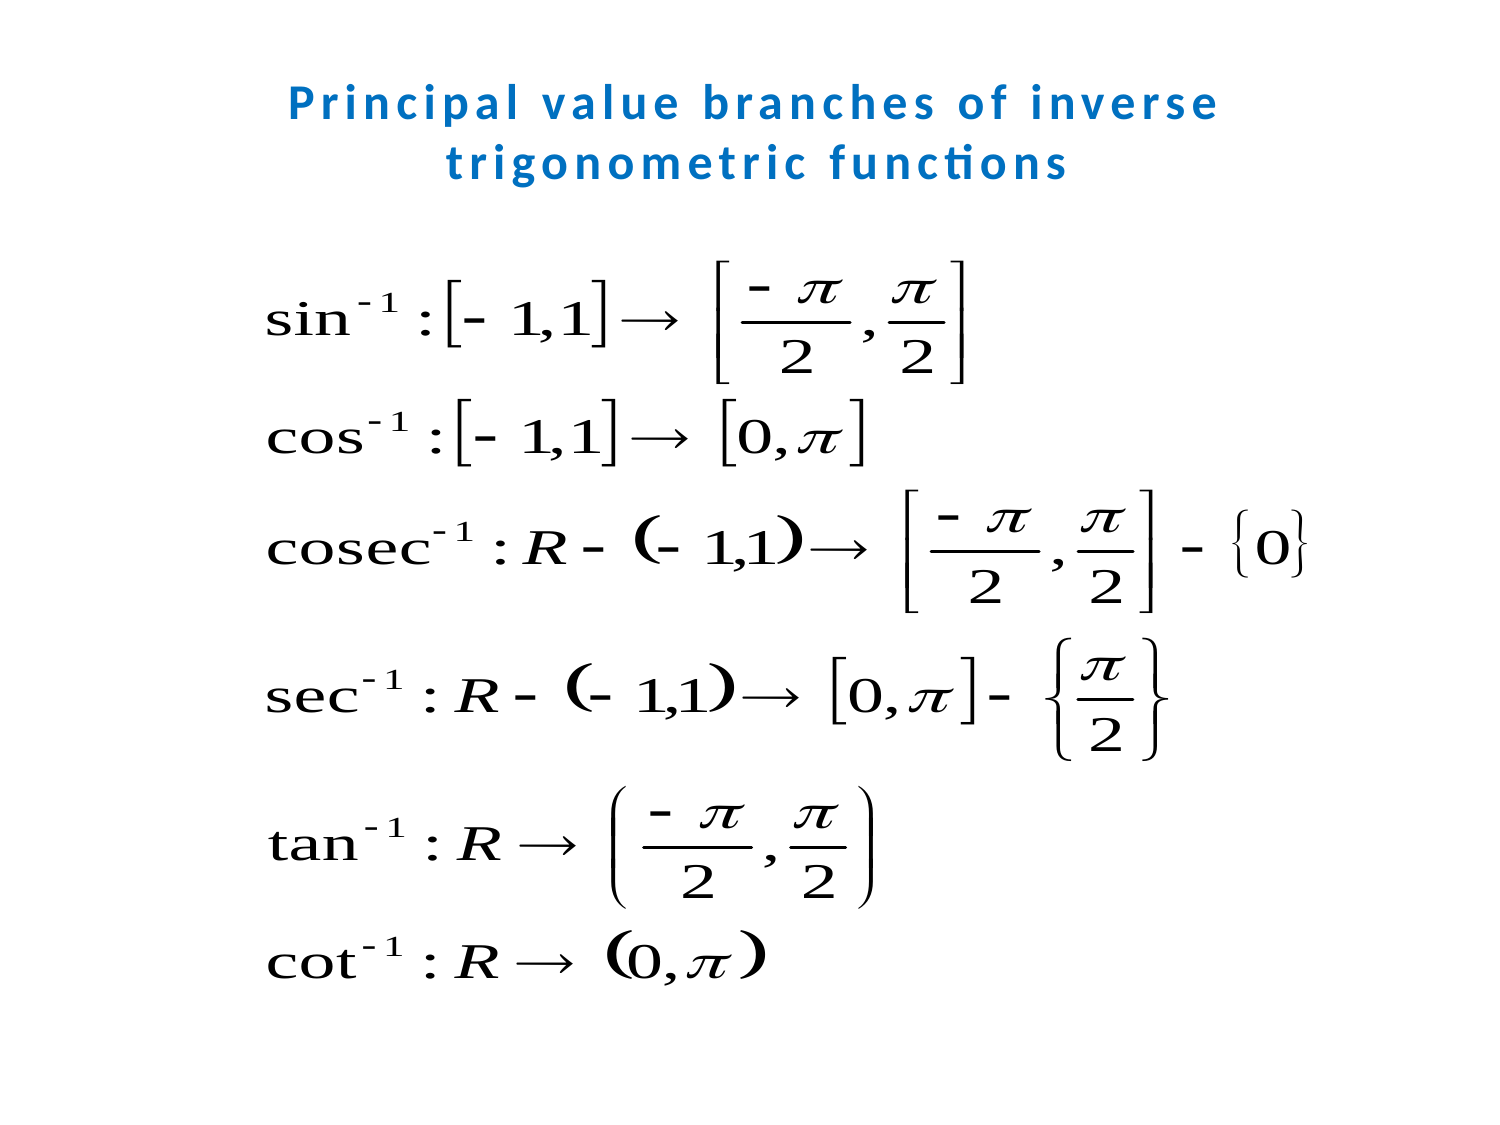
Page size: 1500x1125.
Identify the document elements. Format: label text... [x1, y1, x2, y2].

text_box Principal value branches of inverse trigonometric functions [137, 62, 1375, 198]
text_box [255, 249, 1326, 1001]
